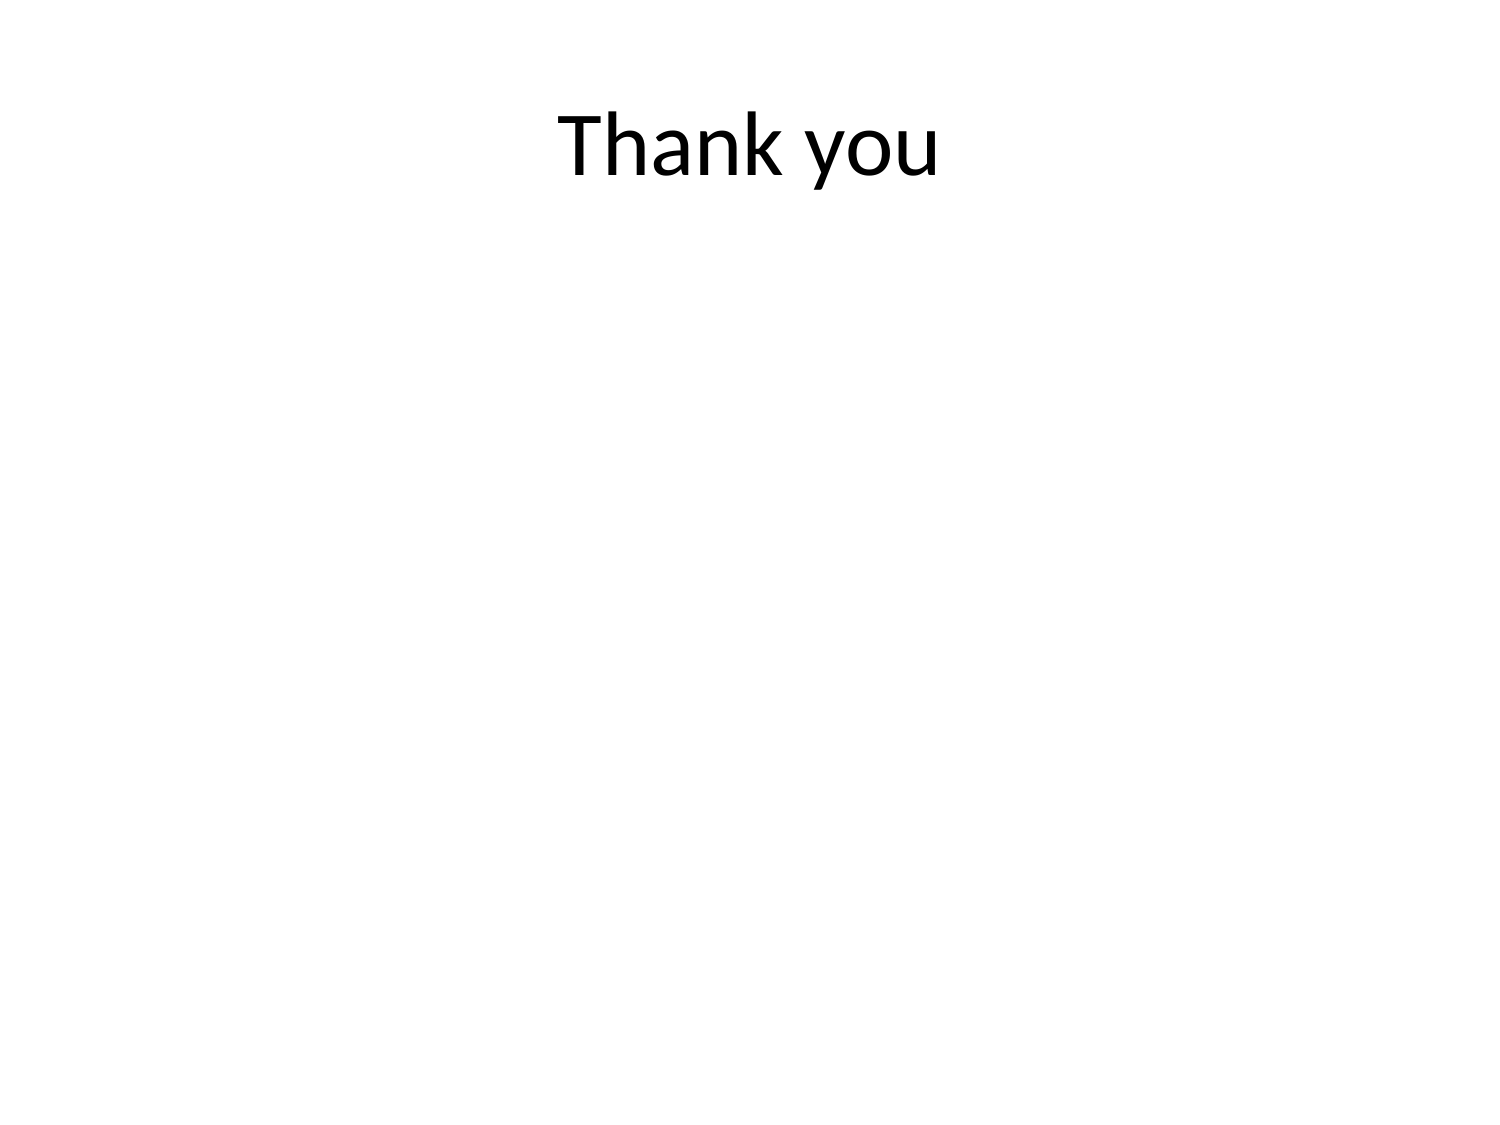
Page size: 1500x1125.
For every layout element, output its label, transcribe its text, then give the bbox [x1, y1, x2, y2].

title Thank you [75, 45, 1425, 233]
